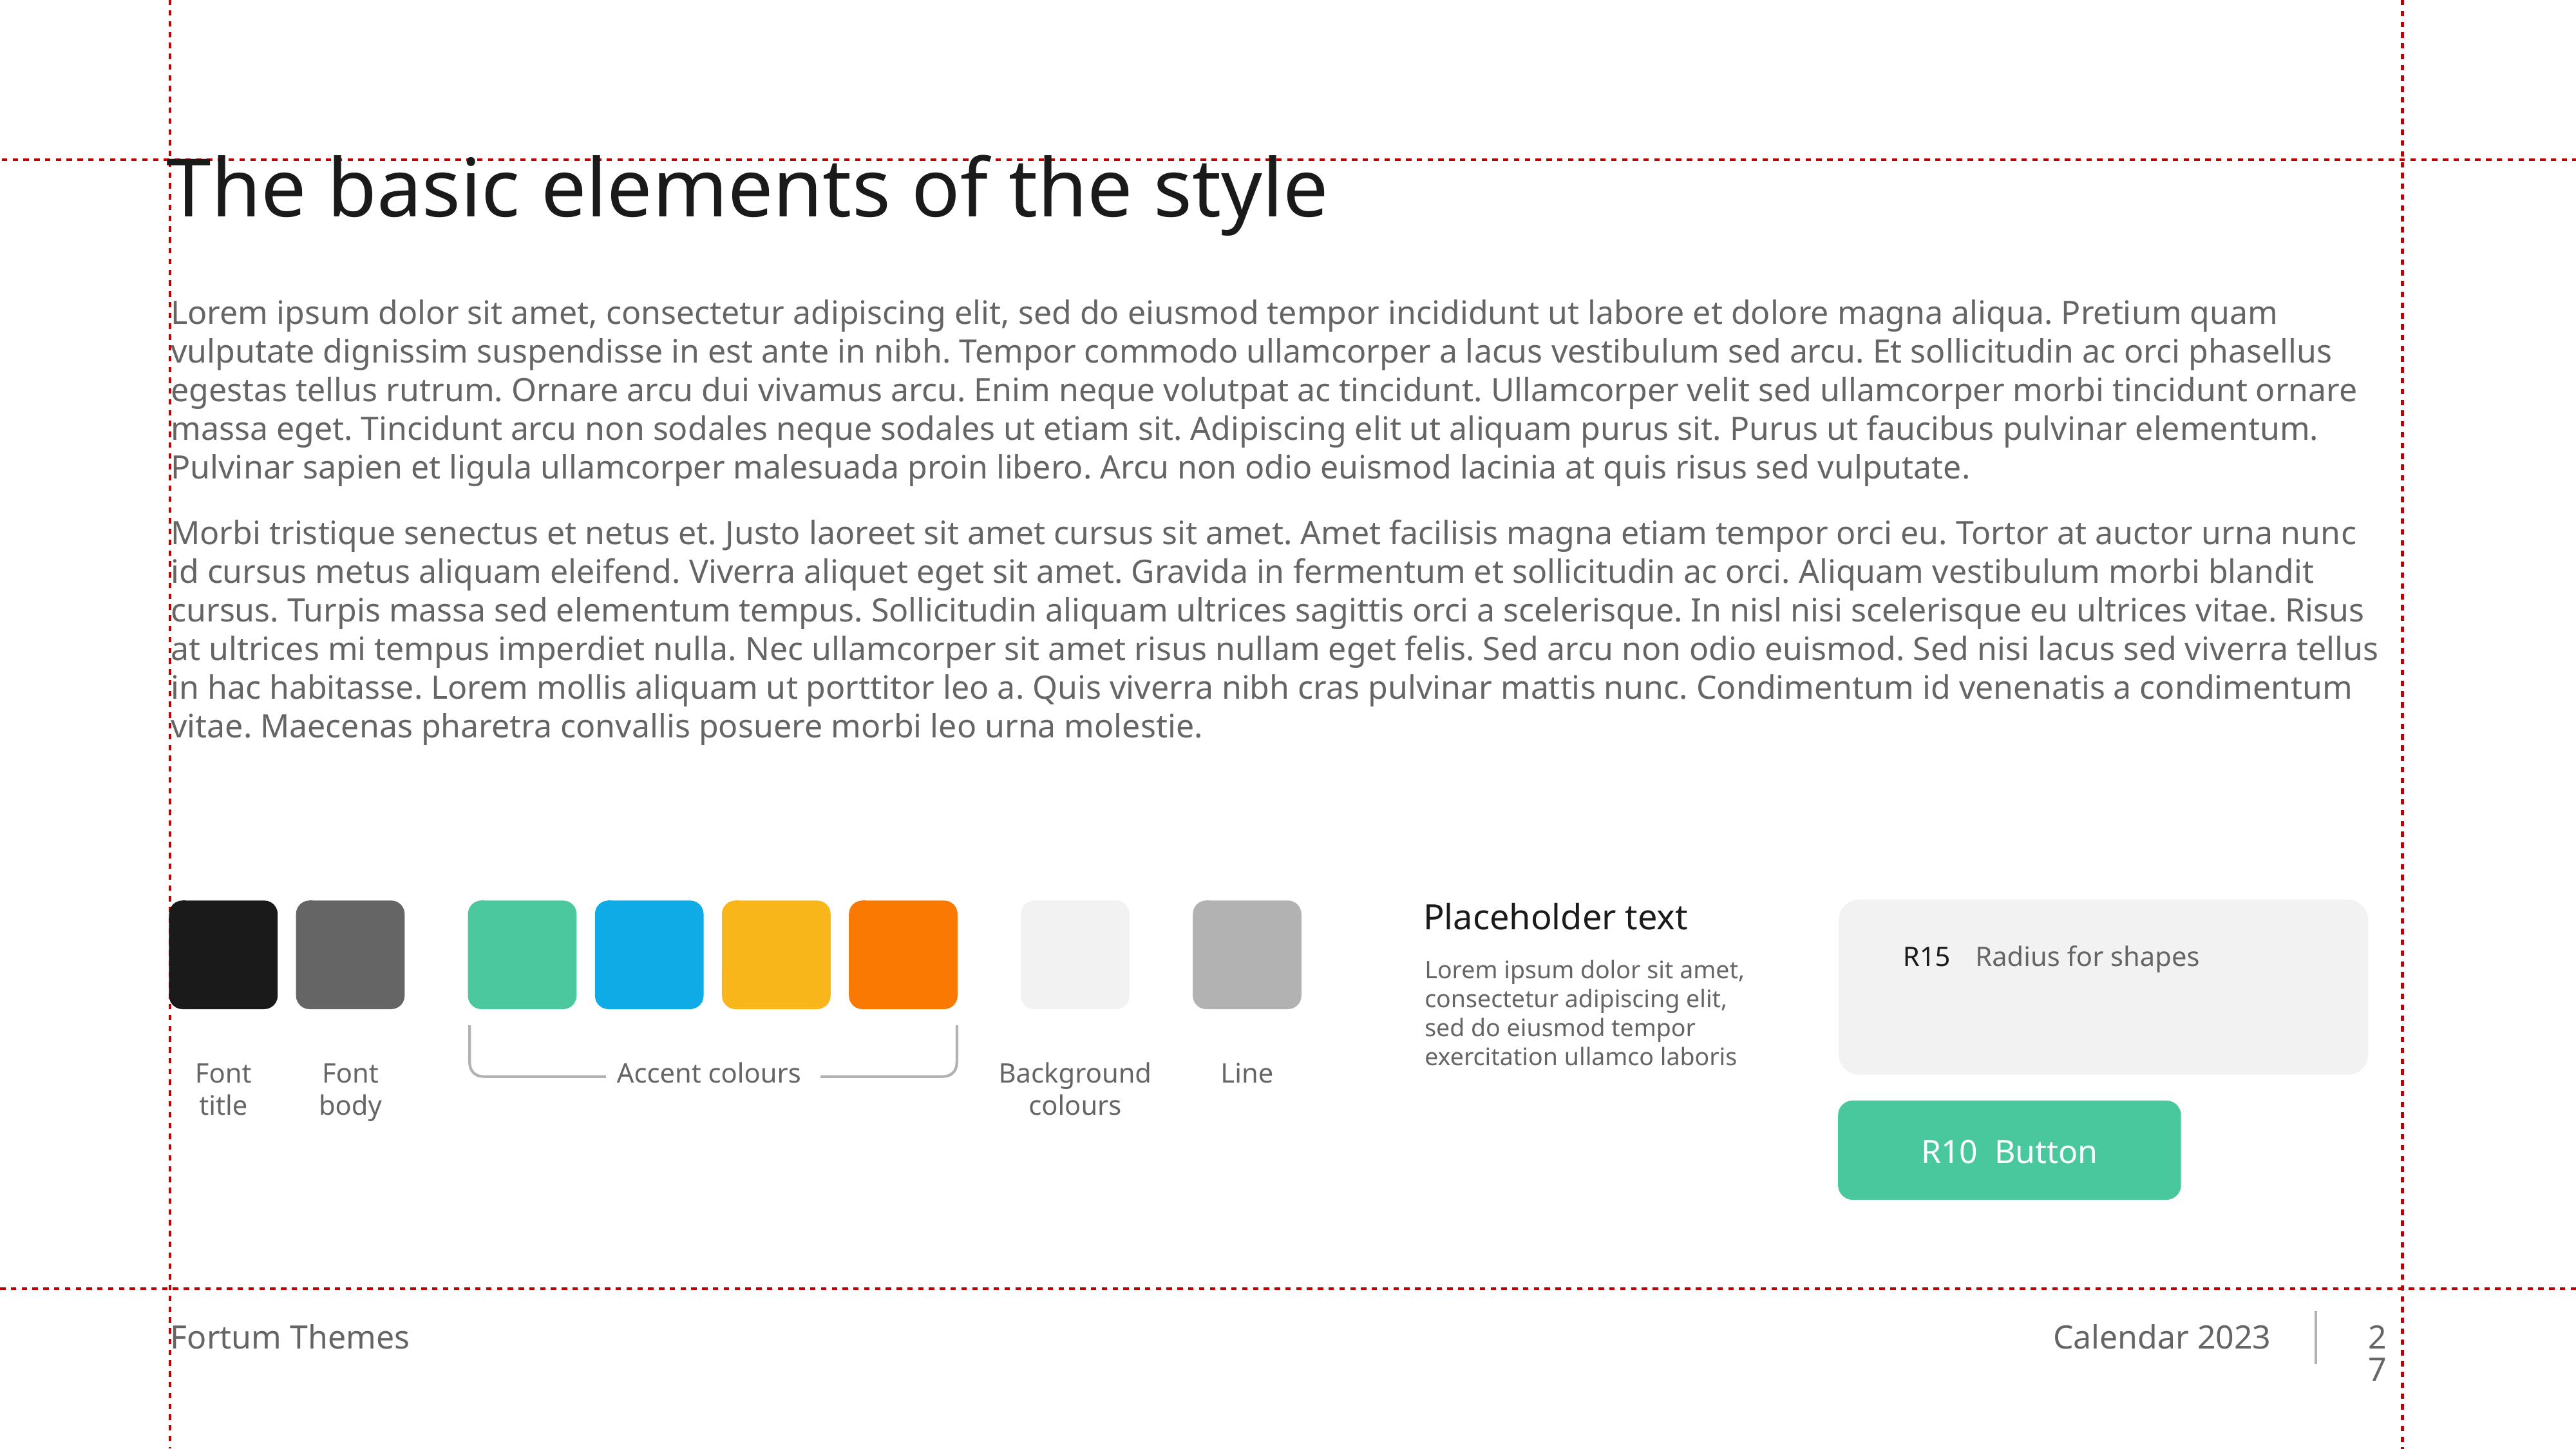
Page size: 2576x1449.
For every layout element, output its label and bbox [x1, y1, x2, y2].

text_box [0, 0, 2576, 1449]
text_box [1837, 1100, 2181, 1200]
